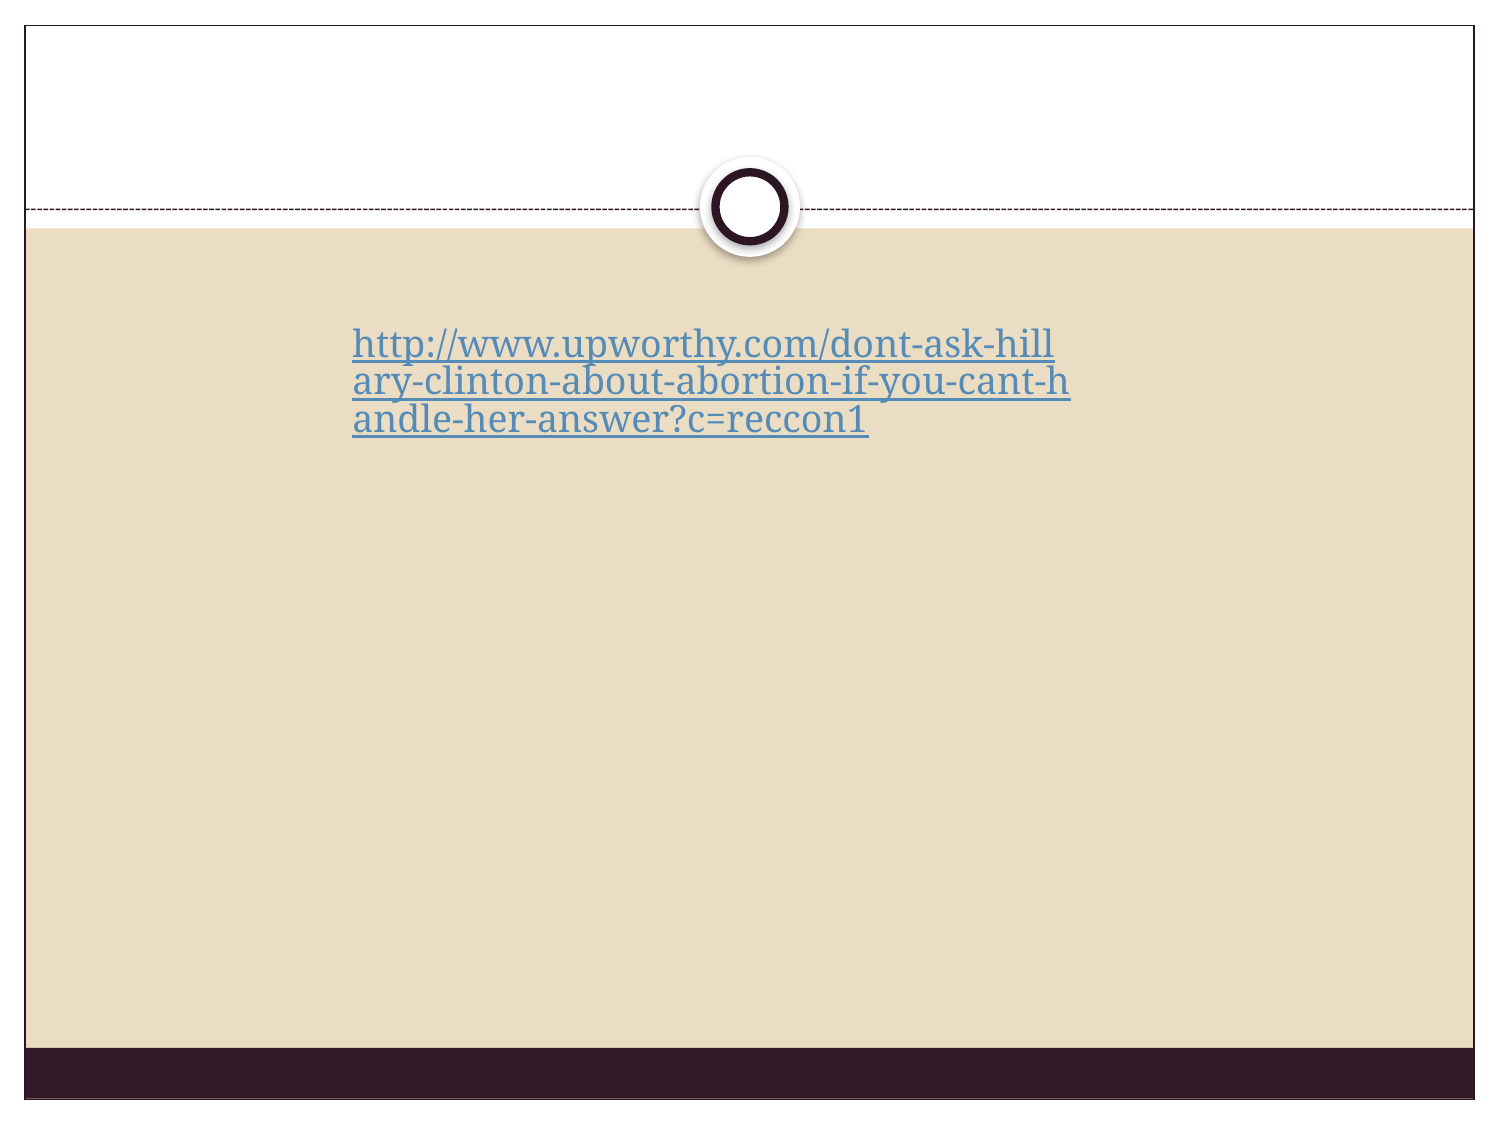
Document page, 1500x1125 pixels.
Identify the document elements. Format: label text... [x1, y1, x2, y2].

text_box http://www.upworthy.com/dont-ask-hillary-clinton-about-abortion-if-you-cant-handle-her-answer?c=reccon1 [337, 312, 1088, 379]
